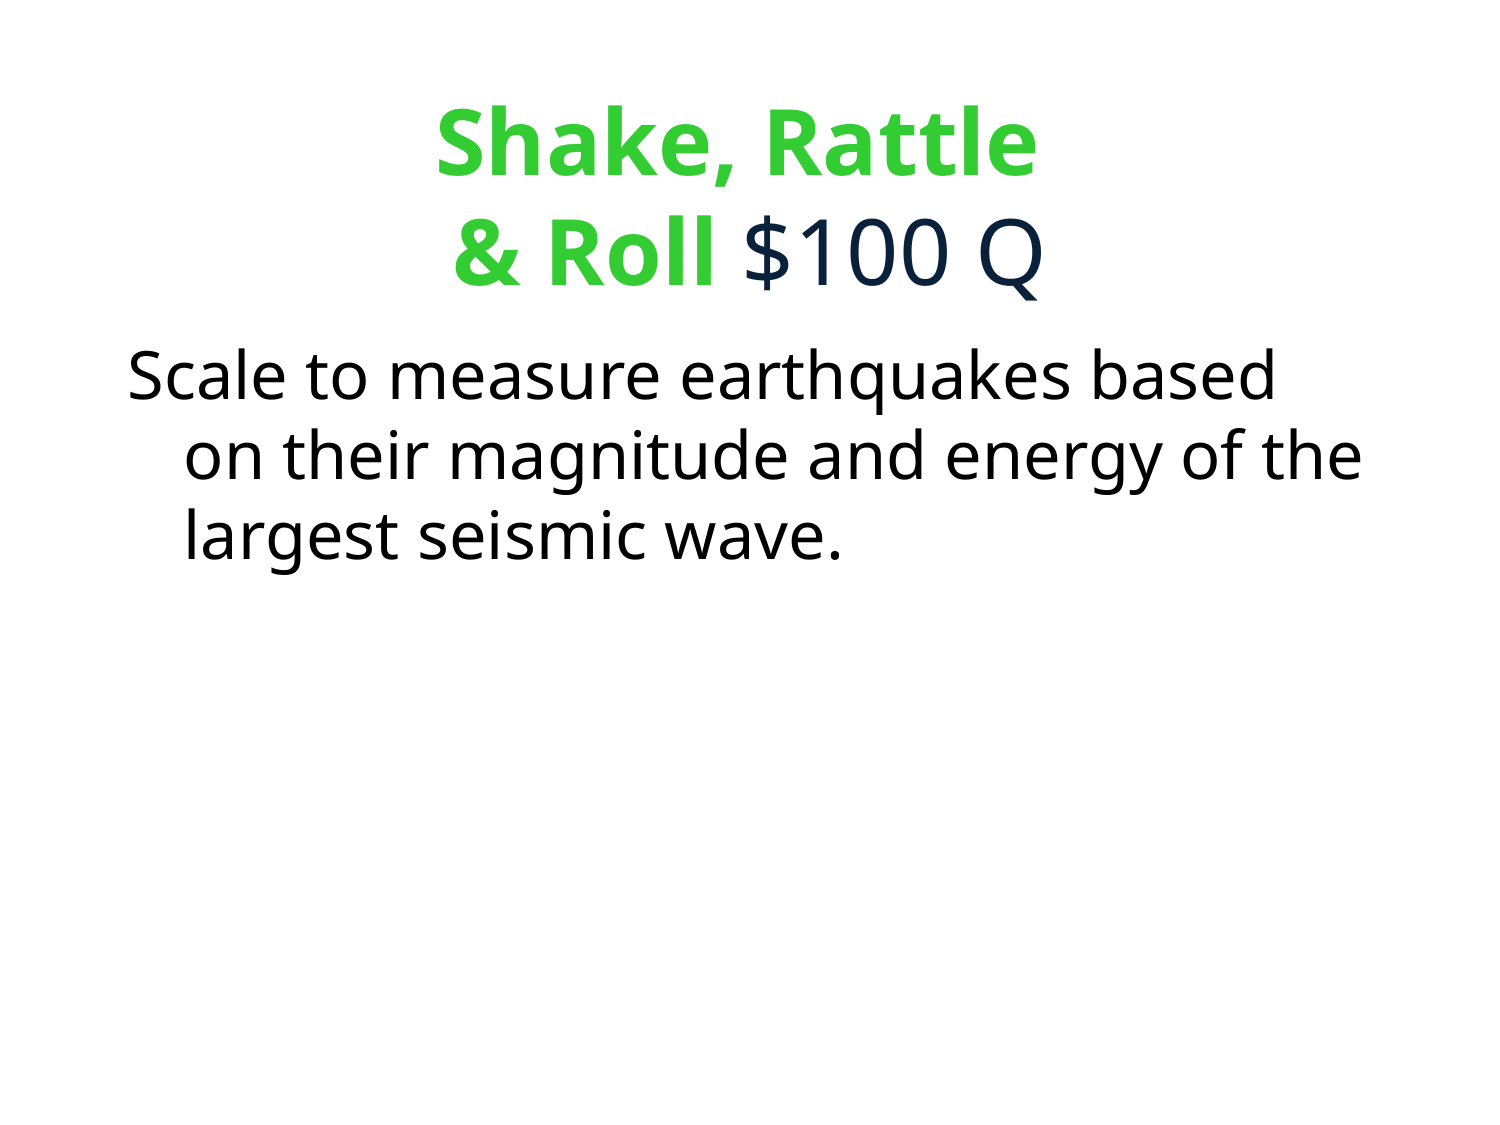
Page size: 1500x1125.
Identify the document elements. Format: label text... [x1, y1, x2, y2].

title Shake, Rattle & Roll $100 Q [112, 99, 1388, 288]
list Scale to measure earthquakes based on their magnitude and energy of the largest seismic wave. [112, 324, 1388, 1001]
